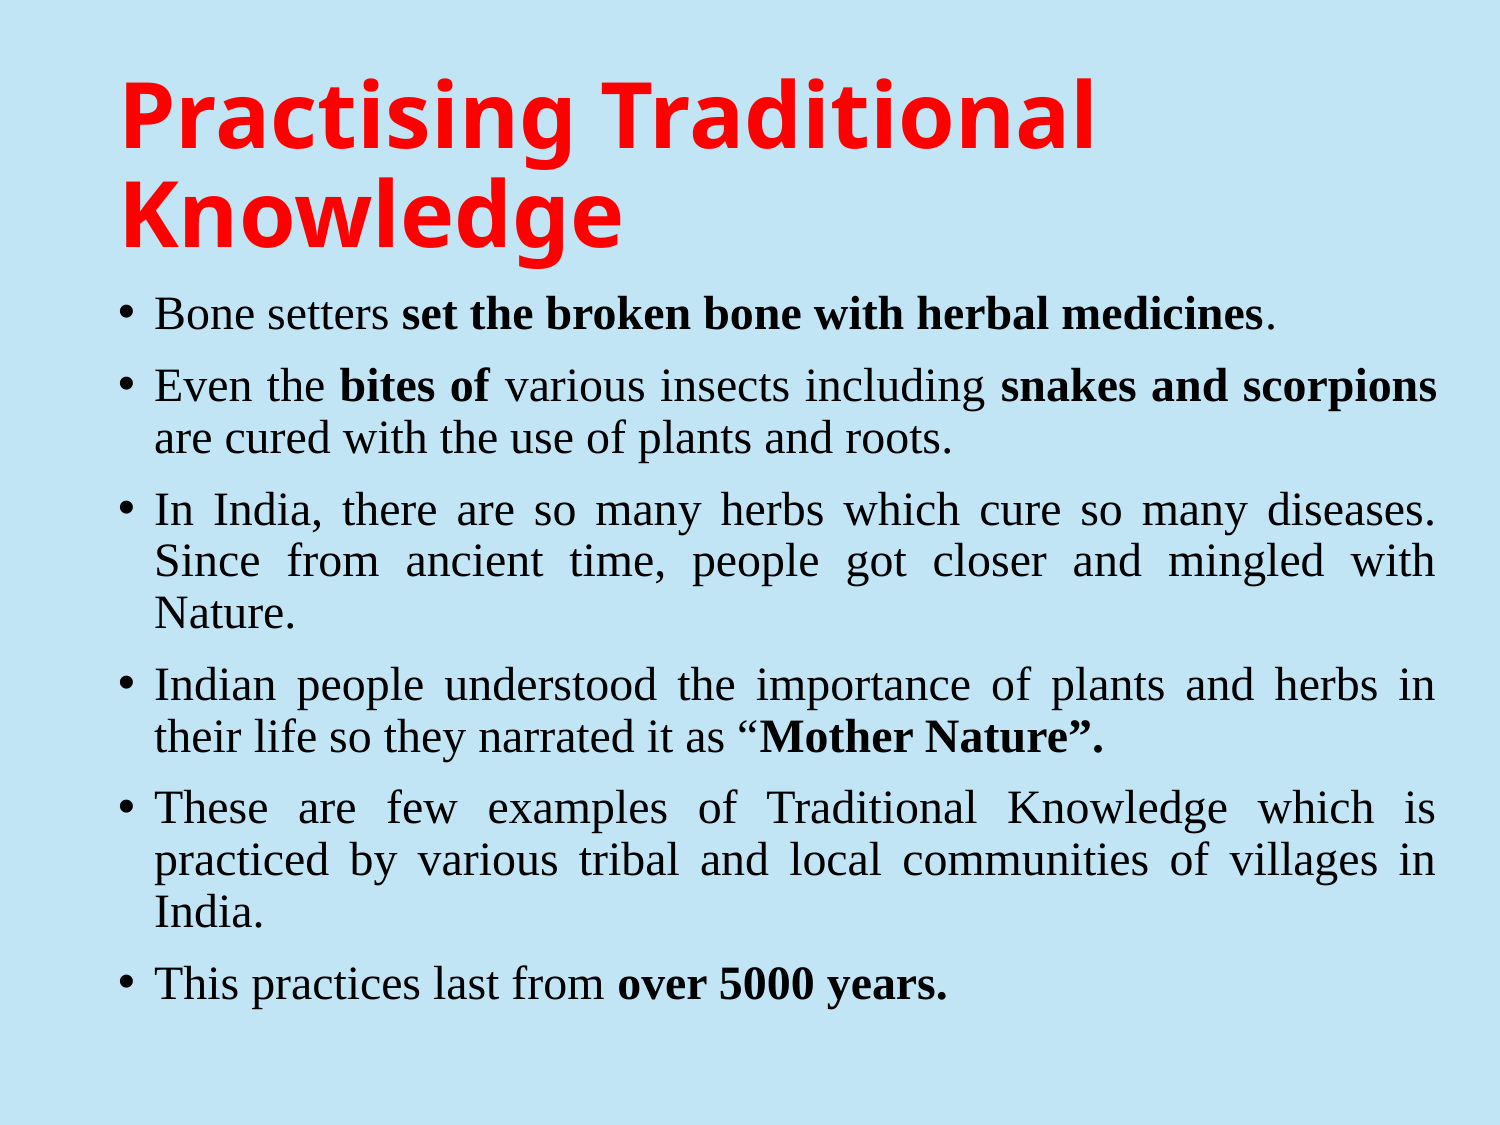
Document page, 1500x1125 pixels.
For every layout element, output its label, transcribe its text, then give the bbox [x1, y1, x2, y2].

list Bone setters set the broken bone with herbal medicines. Even the bites of various insects including snakes and scorpions are cured with the use of plants and roots. In India, there are so many herbs which cure so many diseases. Since from ancient time, people got closer and mingled with Nature. Indian people understood the importance of plants and herbs in their life so they narrated it as “Mother Nature”. These are few examples of Traditional Knowledge which is practiced by various tribal and local communities of villages in India. This practices last from over 5000 years. [103, 280, 1454, 1024]
title Practising Traditional Knowledge [103, 59, 1397, 278]
